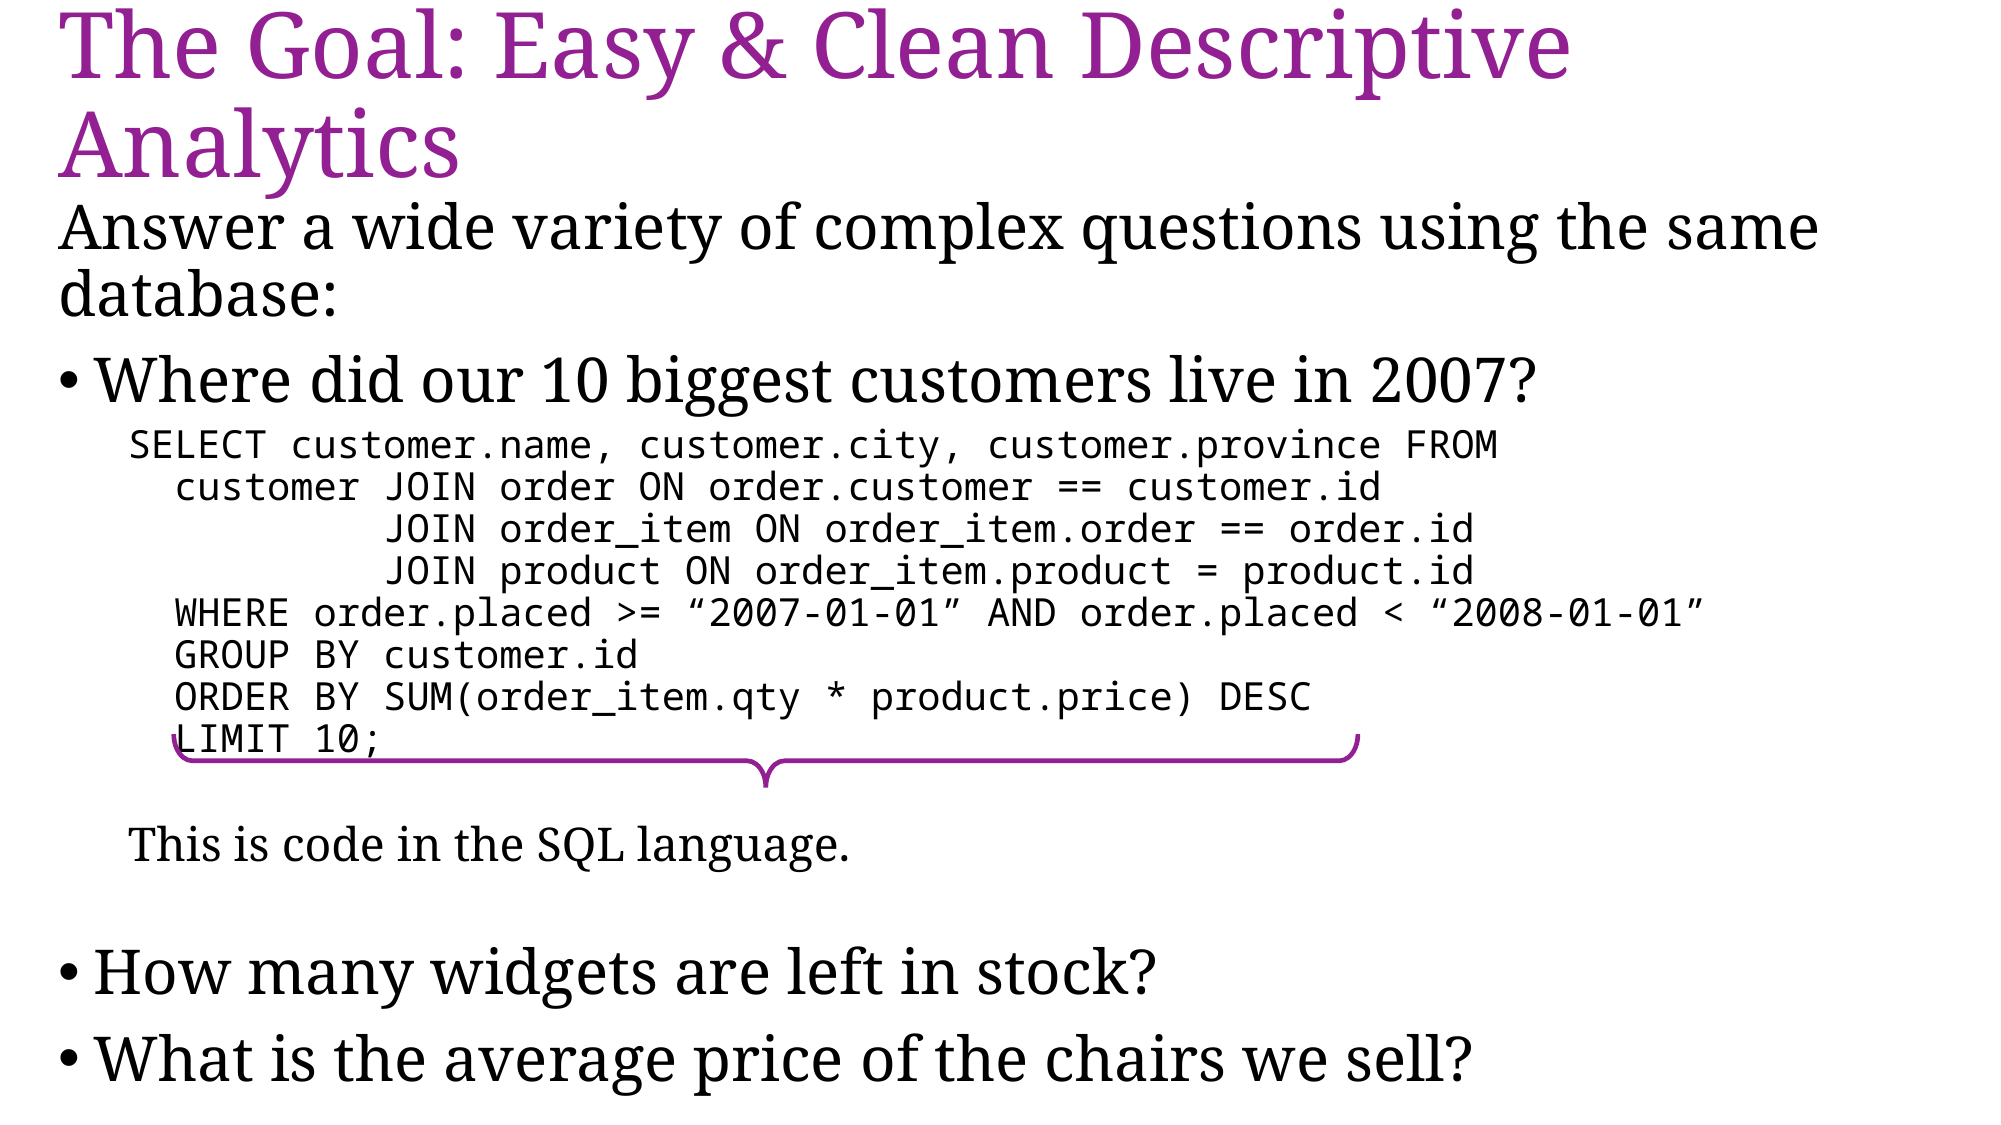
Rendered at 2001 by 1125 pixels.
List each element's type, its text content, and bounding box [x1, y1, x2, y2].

title The Goal: Easy & Clean Descriptive Analytics [43, 25, 1953, 171]
list Answer a wide variety of complex questions using the same database: Where did our 10 biggest customers live in 2007? SELECT customer.name, customer.city, customer.province FROM customer JOIN order ON order.customer == customer.id JOIN order_item ON order_item.order == order.id JOIN product ON order_item.product = product.id WHERE order.placed >= “2007-01-01” AND order.placed < “2008-01-01” GROUP BY customer.id ORDER BY SUM(order_item.qty * product.price) DESC LIMIT 10; This is code in the SQL language. How many widgets are left in stock? What is the average price of the chairs we sell? [43, 188, 1953, 1106]
text_box [173, 734, 1359, 788]
